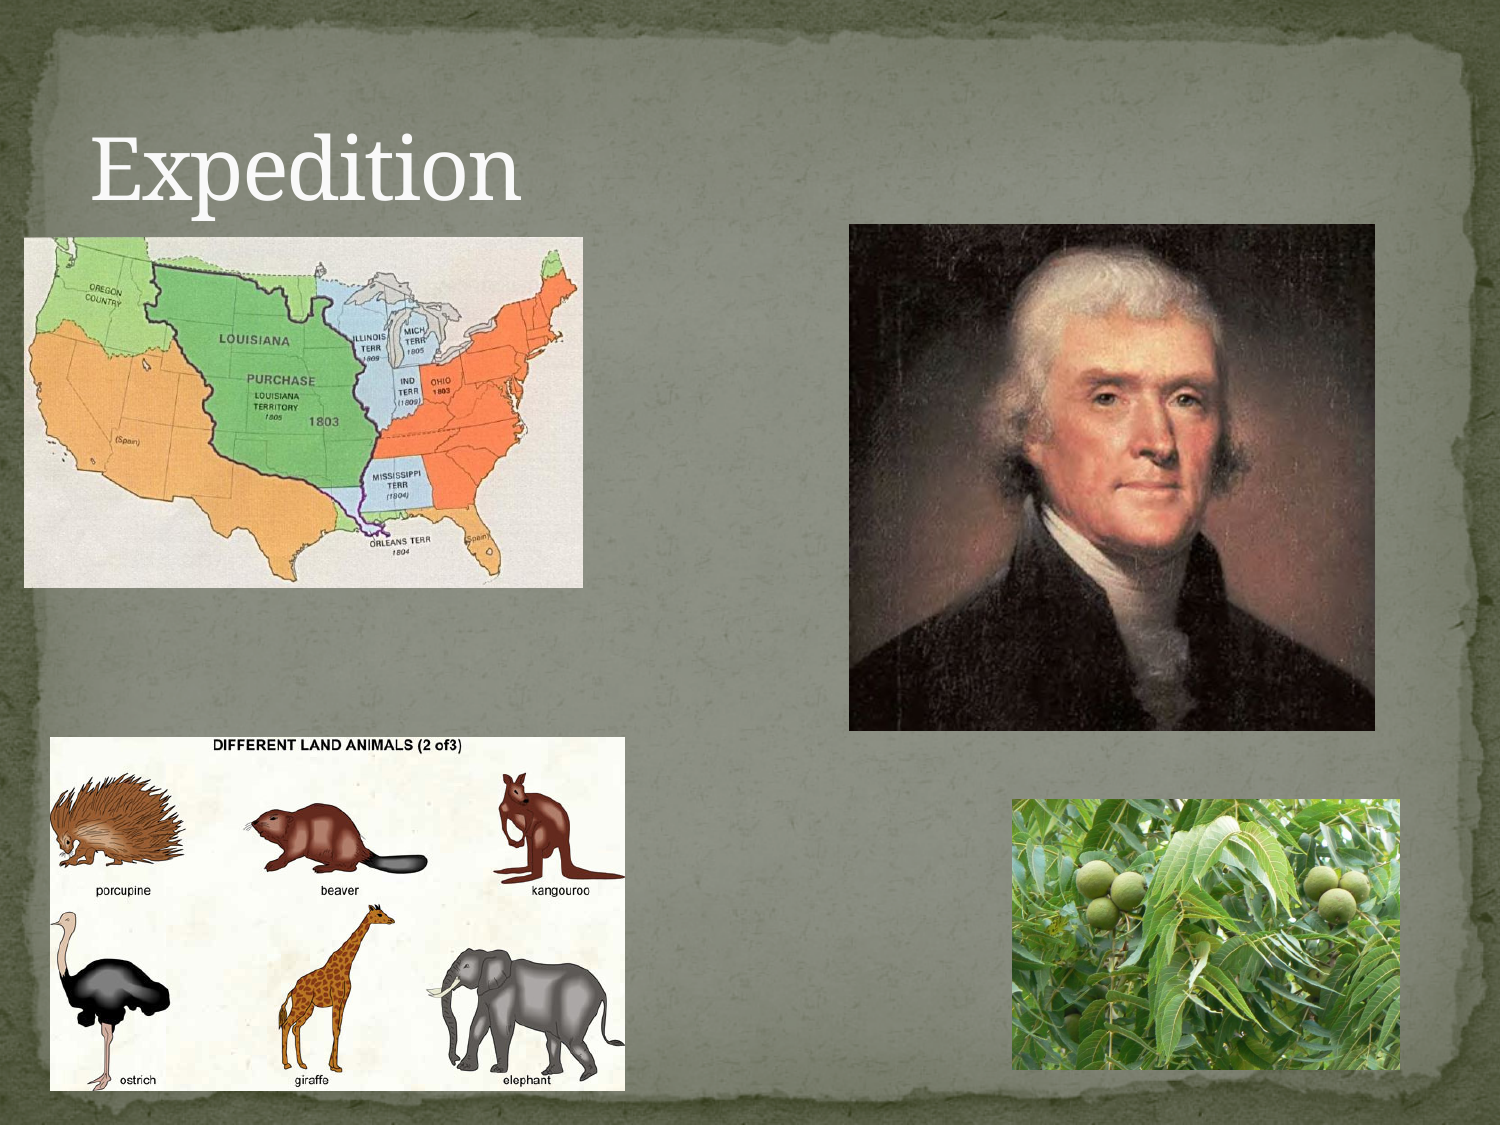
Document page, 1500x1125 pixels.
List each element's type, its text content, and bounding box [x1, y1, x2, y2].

picture [24, 237, 583, 588]
picture [849, 224, 1375, 731]
picture [1012, 799, 1400, 1070]
title Expedition [74, 24, 1425, 225]
picture [50, 737, 625, 1091]
